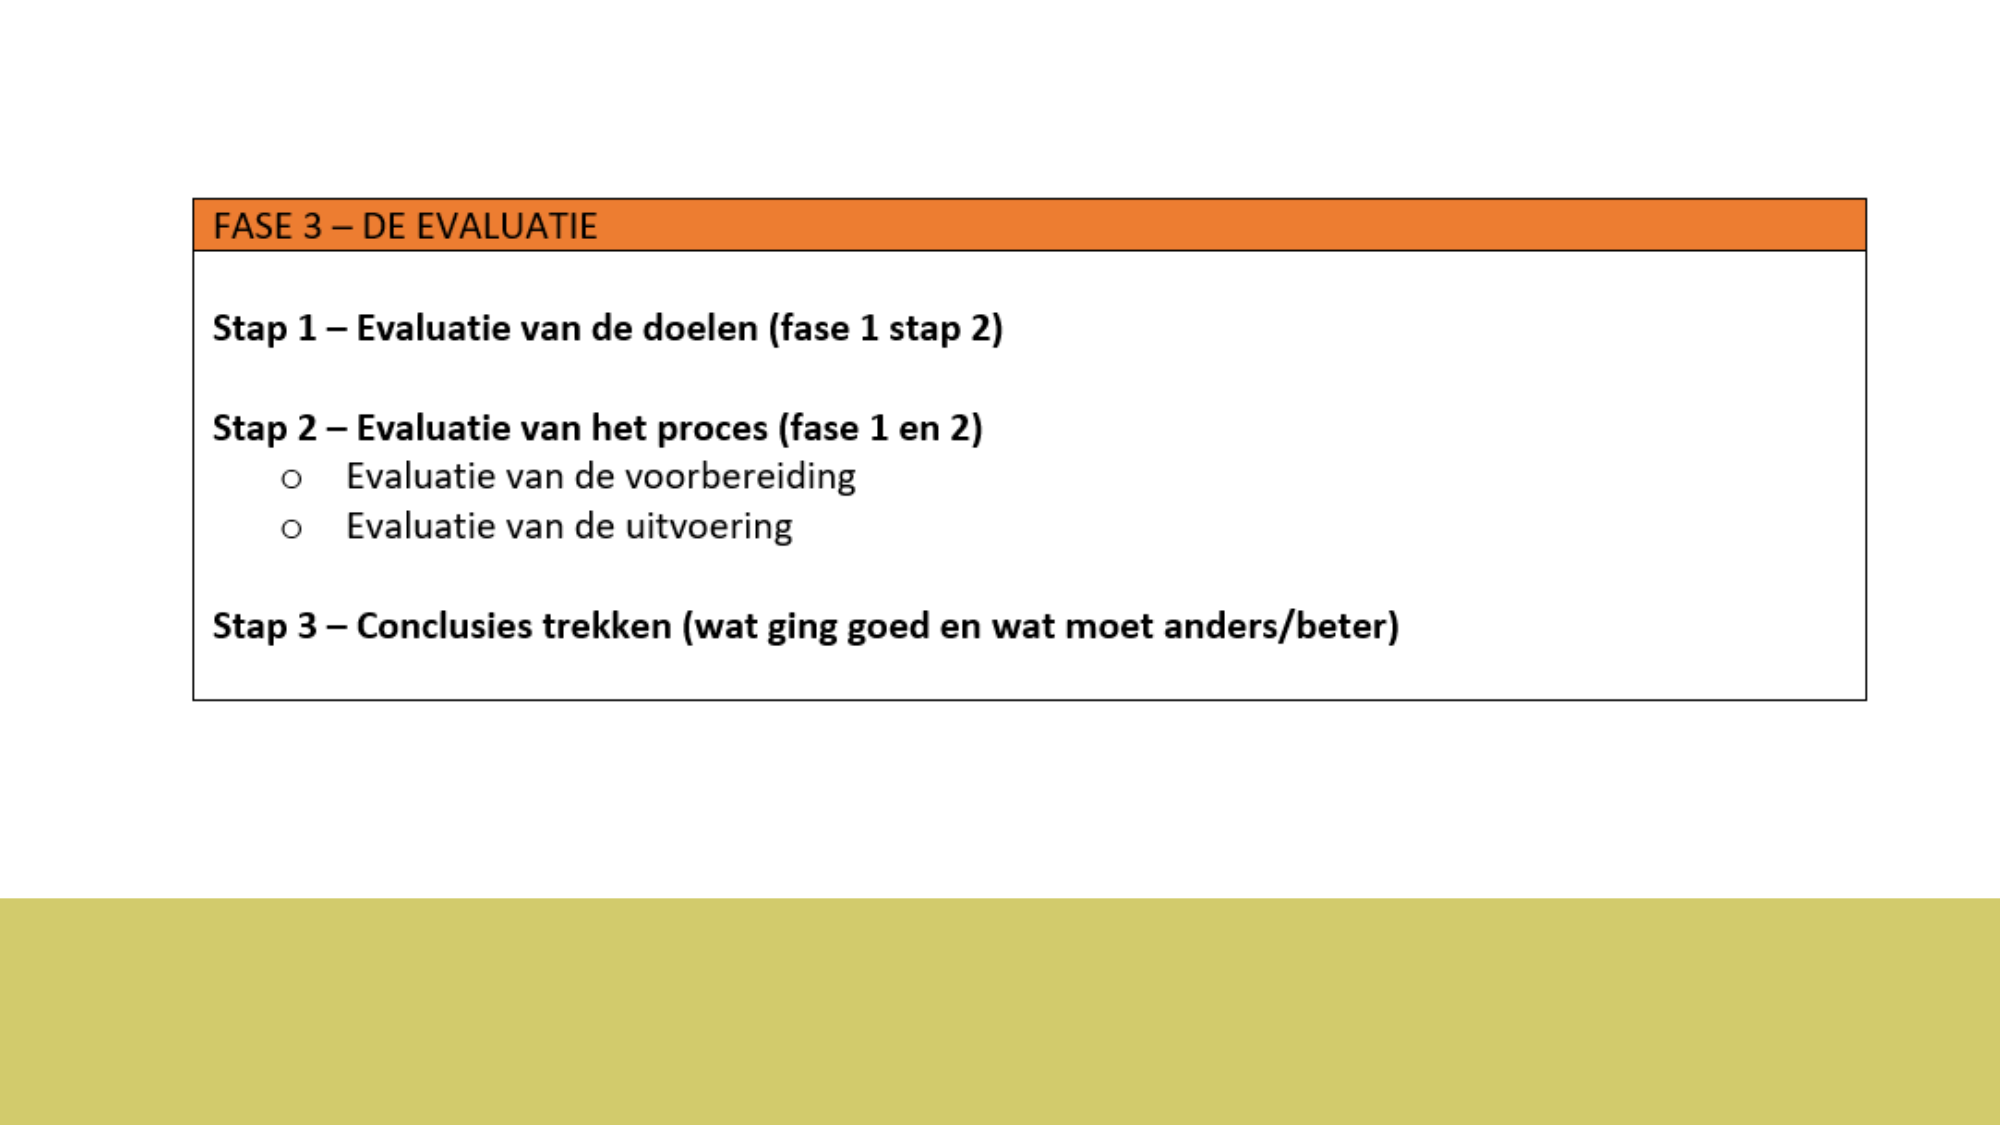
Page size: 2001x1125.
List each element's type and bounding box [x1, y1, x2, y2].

list [130, 165, 1947, 733]
text_box [0, 0, 2000, 899]
